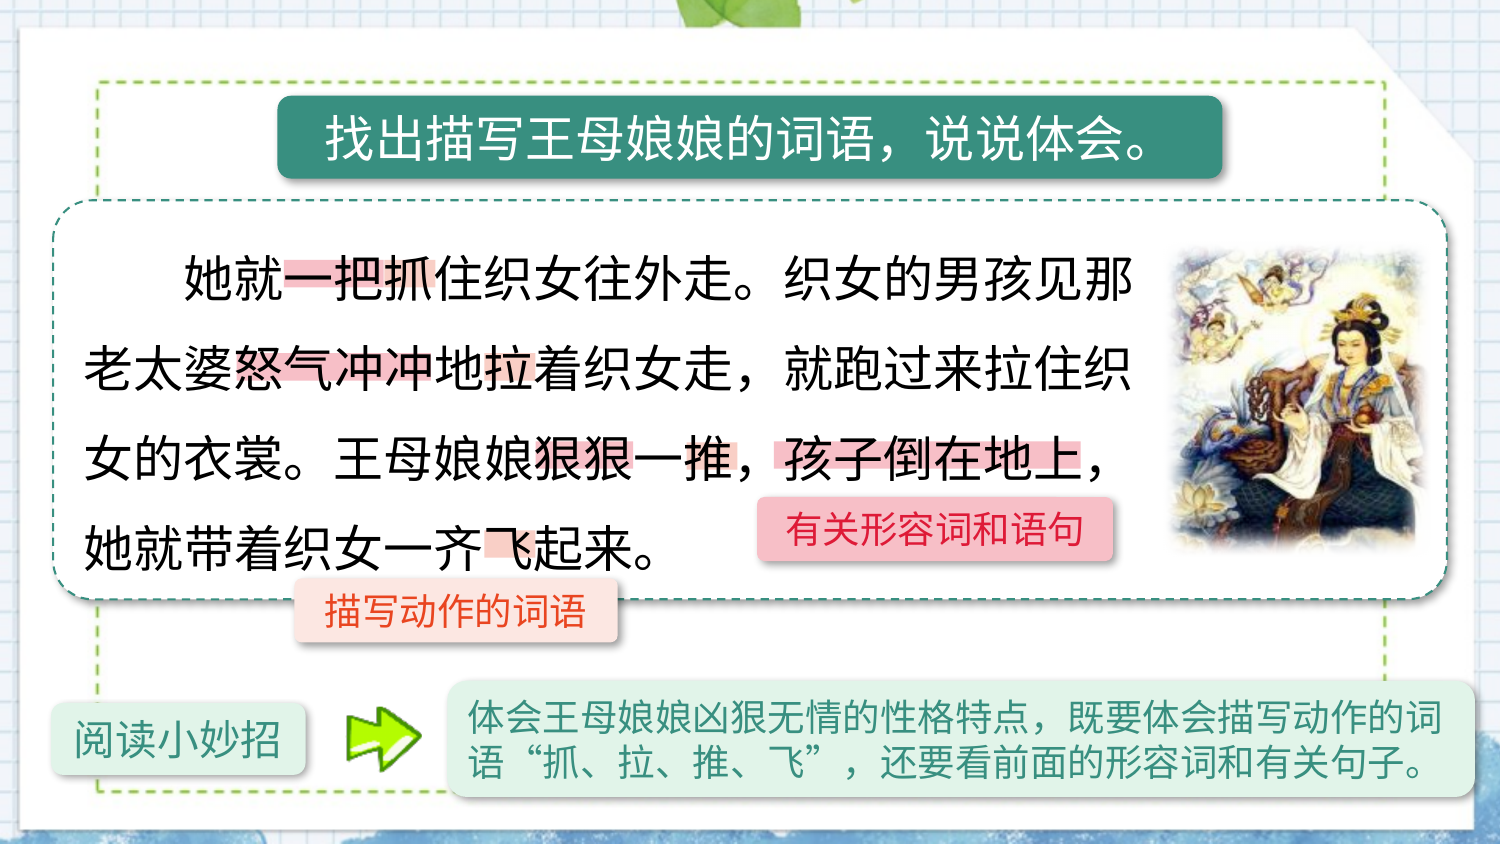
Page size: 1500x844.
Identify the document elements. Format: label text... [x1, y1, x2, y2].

text_box 找出描写王母娘娘的词语，说说体会。 [277, 95, 1223, 179]
text_box 阅读小妙招 [51, 702, 306, 775]
text_box 她就一把抓住织女往外走。织女的男孩见那老太婆怒气冲冲地拉着织女走，就跑过来拉住织女的衣裳。王母娘娘狠狠一推，孩子倒在地上，她就带着织女一齐飞起来。 [69, 210, 1164, 585]
text_box 体会王母娘娘凶狠无情的性格特点，既要体会描写动作的词语“抓、拉、推、飞”，还要看前面的形容词和有关句子。 [447, 680, 1475, 797]
text_box 描写动作的词语 [294, 585, 618, 643]
text_box [52, 199, 1449, 601]
picture [0, 0, 1500, 844]
